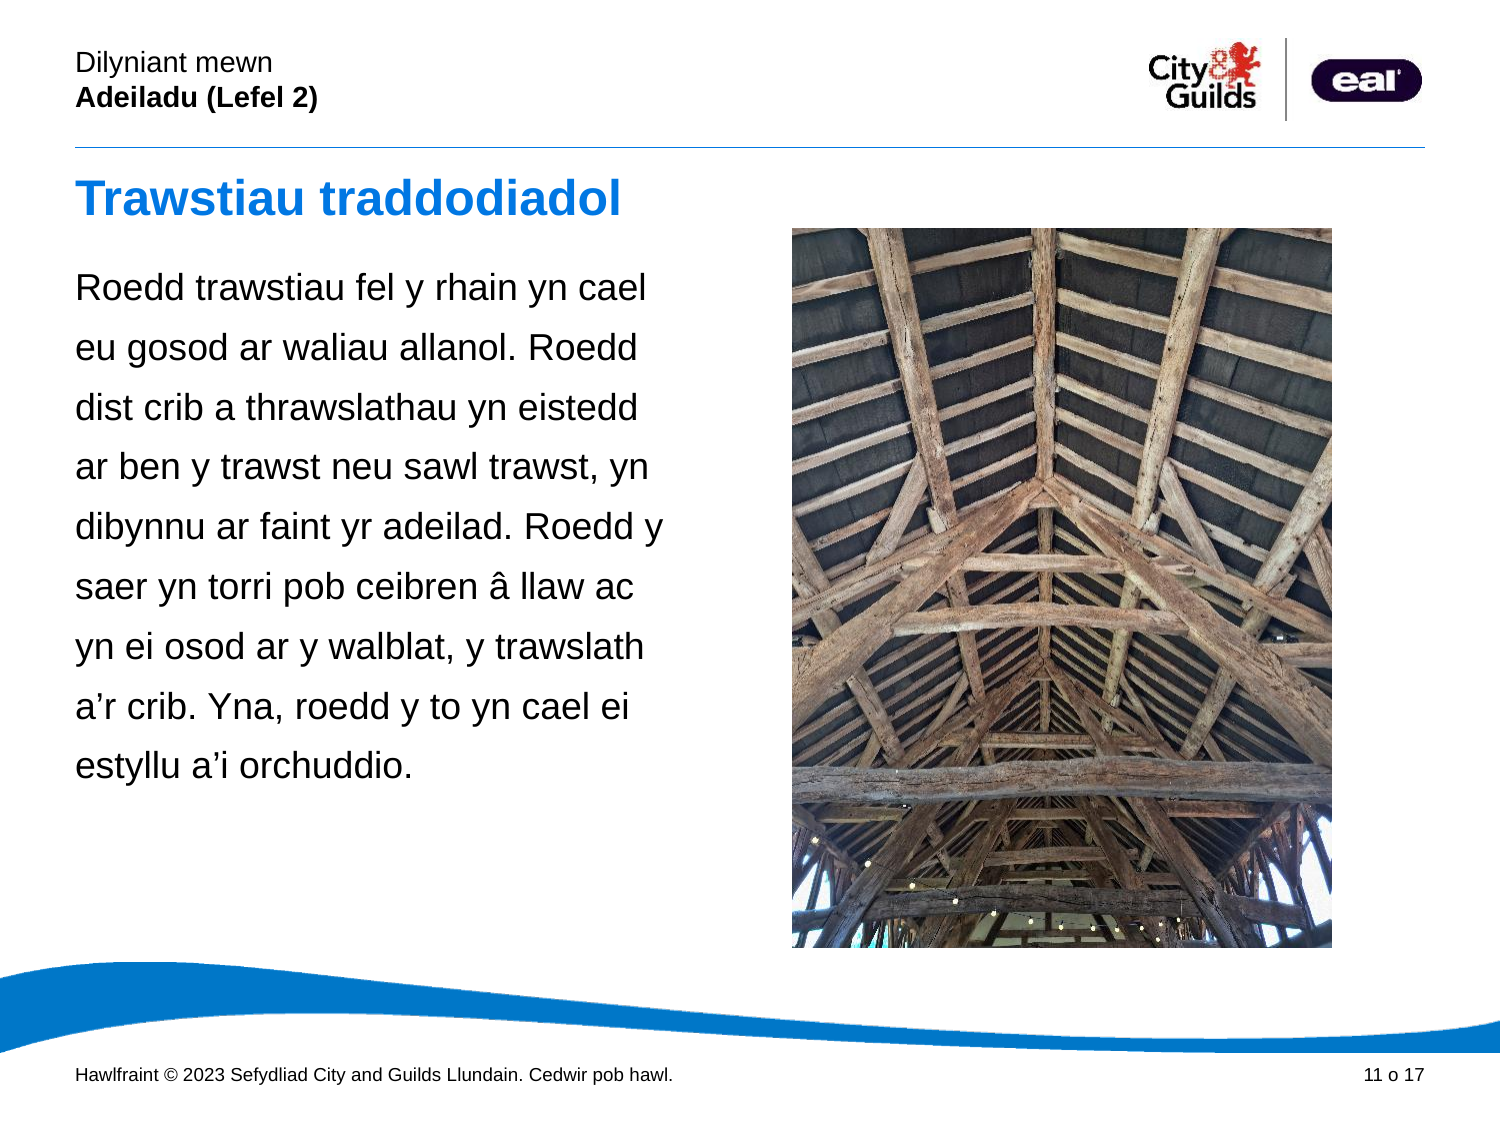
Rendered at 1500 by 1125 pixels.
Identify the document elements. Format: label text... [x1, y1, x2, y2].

picture [792, 227, 1333, 948]
title Trawstiau traddodiadol [75, 165, 1425, 229]
picture [1149, 38, 1422, 121]
picture [0, 962, 1500, 1053]
list Roedd trawstiau fel y rhain yn cael eu gosod ar waliau allanol. Roedd dist crib a thrawslathau yn eistedd ar ben y trawst neu sawl trawst, yn dibynnu ar faint yr adeilad. Roedd y saer yn torri pob ceibren â llaw ac yn ei osod ar y walblat, y trawslath a’r crib. Yna, roedd y to yn cael ei estyllu a’i orchuddio. [75, 248, 667, 953]
